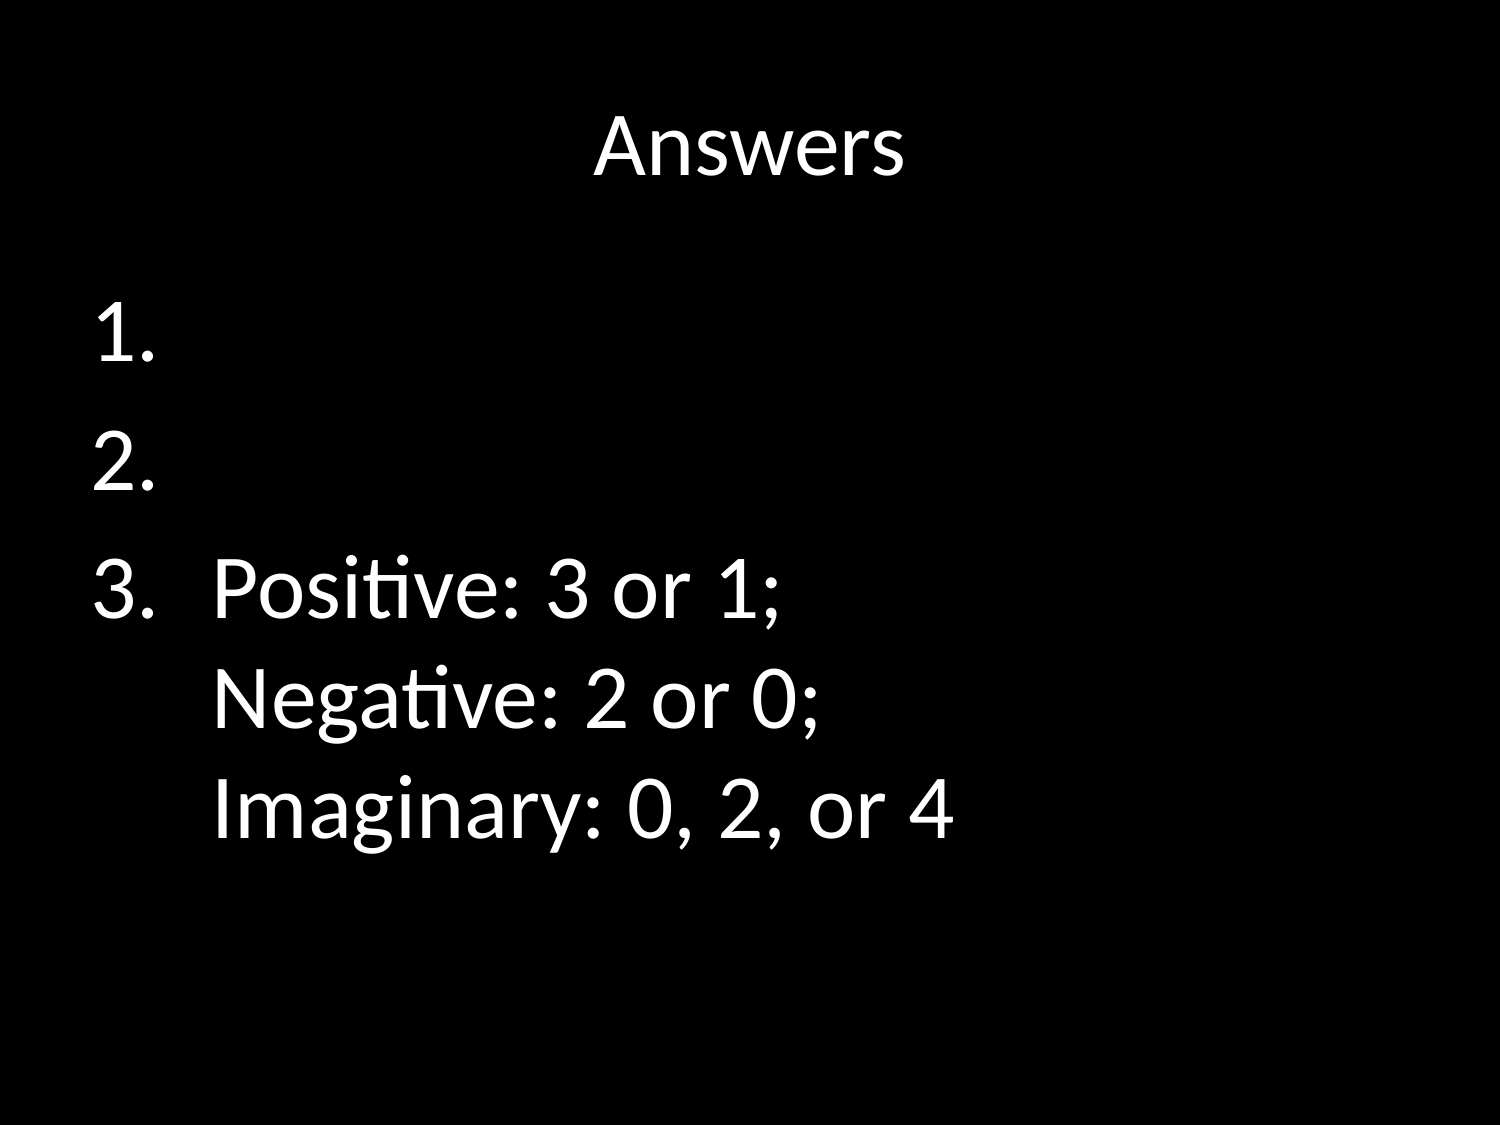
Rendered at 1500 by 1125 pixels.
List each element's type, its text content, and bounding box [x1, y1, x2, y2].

title Answers [75, 45, 1425, 233]
